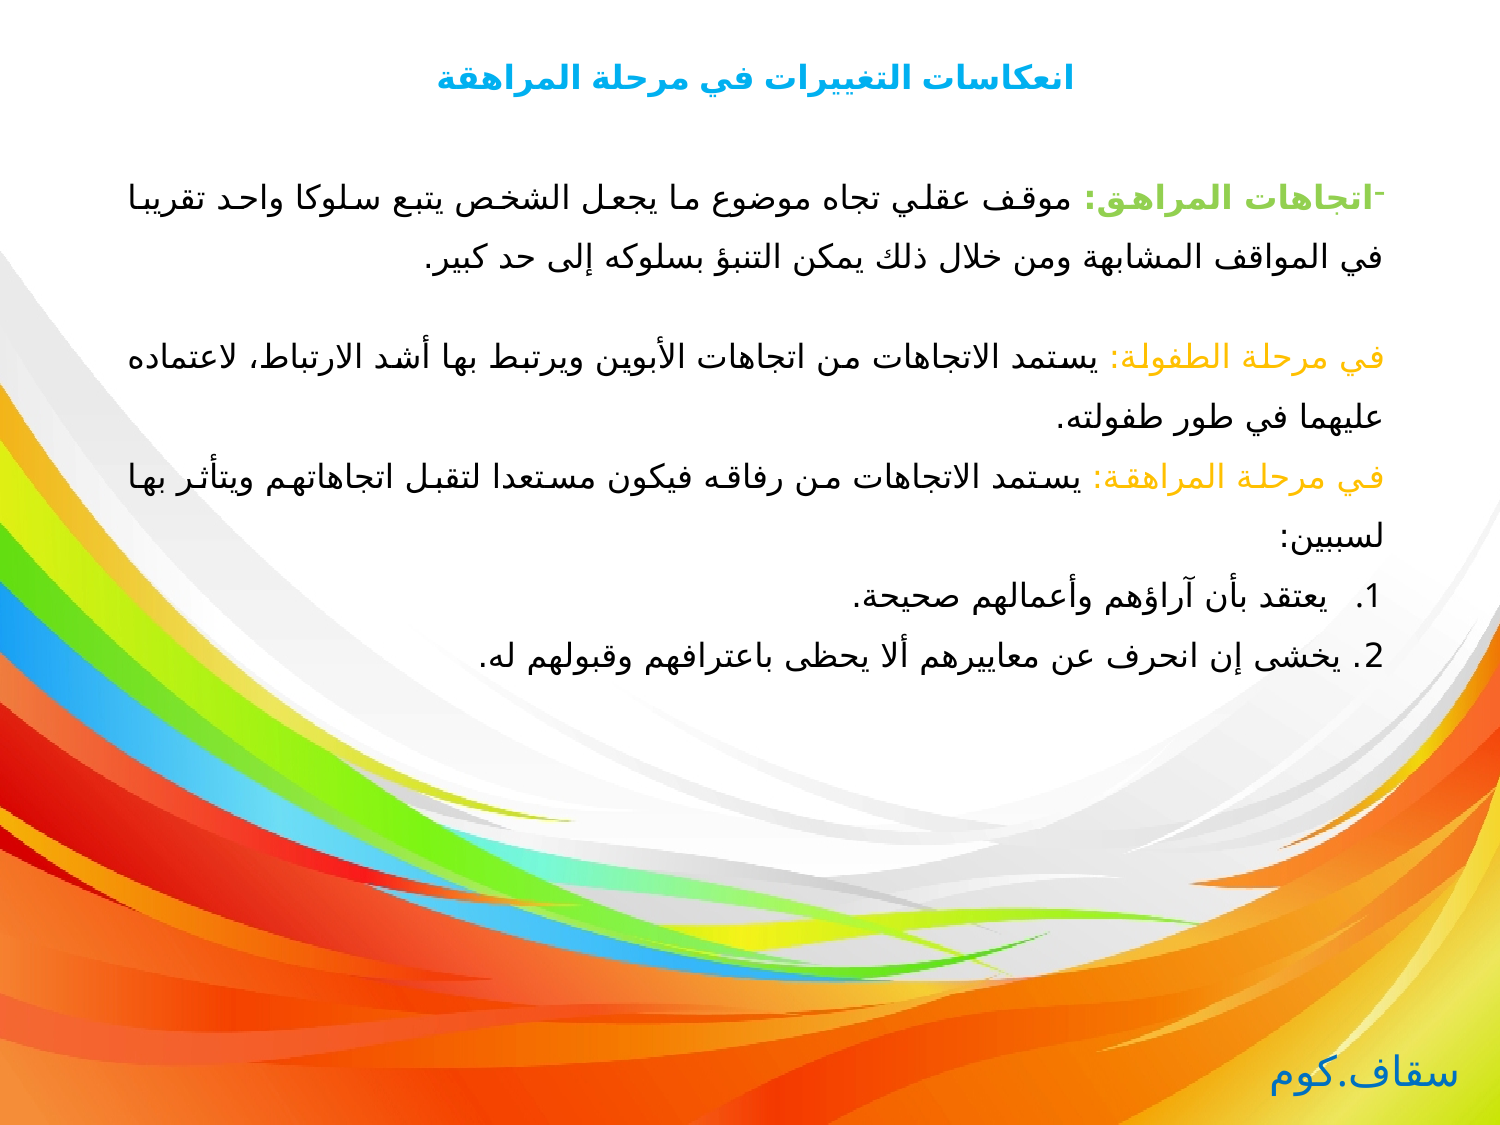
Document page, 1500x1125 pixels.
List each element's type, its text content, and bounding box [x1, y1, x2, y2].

text_box انعكاسات التغييرات في مرحلة المراهقة اتجاهات المراهق: موقف عقلي تجاه موضوع ما يجعل الشخص يتبع سلوكا واحد تقريبا في المواقف المشابهة ومن خلال ذلك يمكن التنبؤ بسلوكه إلى حد كبير. في مرحلة الطفولة: يستمد الاتجاهات من اتجاهات الأبوين ويرتبط بها أشد الارتباط، لاعتماده عليهما في طور طفولته. في مرحلة المراهقة: يستمد الاتجاهات من رفاقه فيكون مستعدا لتقبل اتجاهاتهم ويتأثر بها لسببين: يعتقد بأن آراؤهم وأعمالهم صحيحة. 2. يخشى إن انحرف عن معاييرهم ألا يحظى باعترافهم وقبولهم له. [112, 28, 1400, 682]
picture [0, 0, 1500, 1125]
